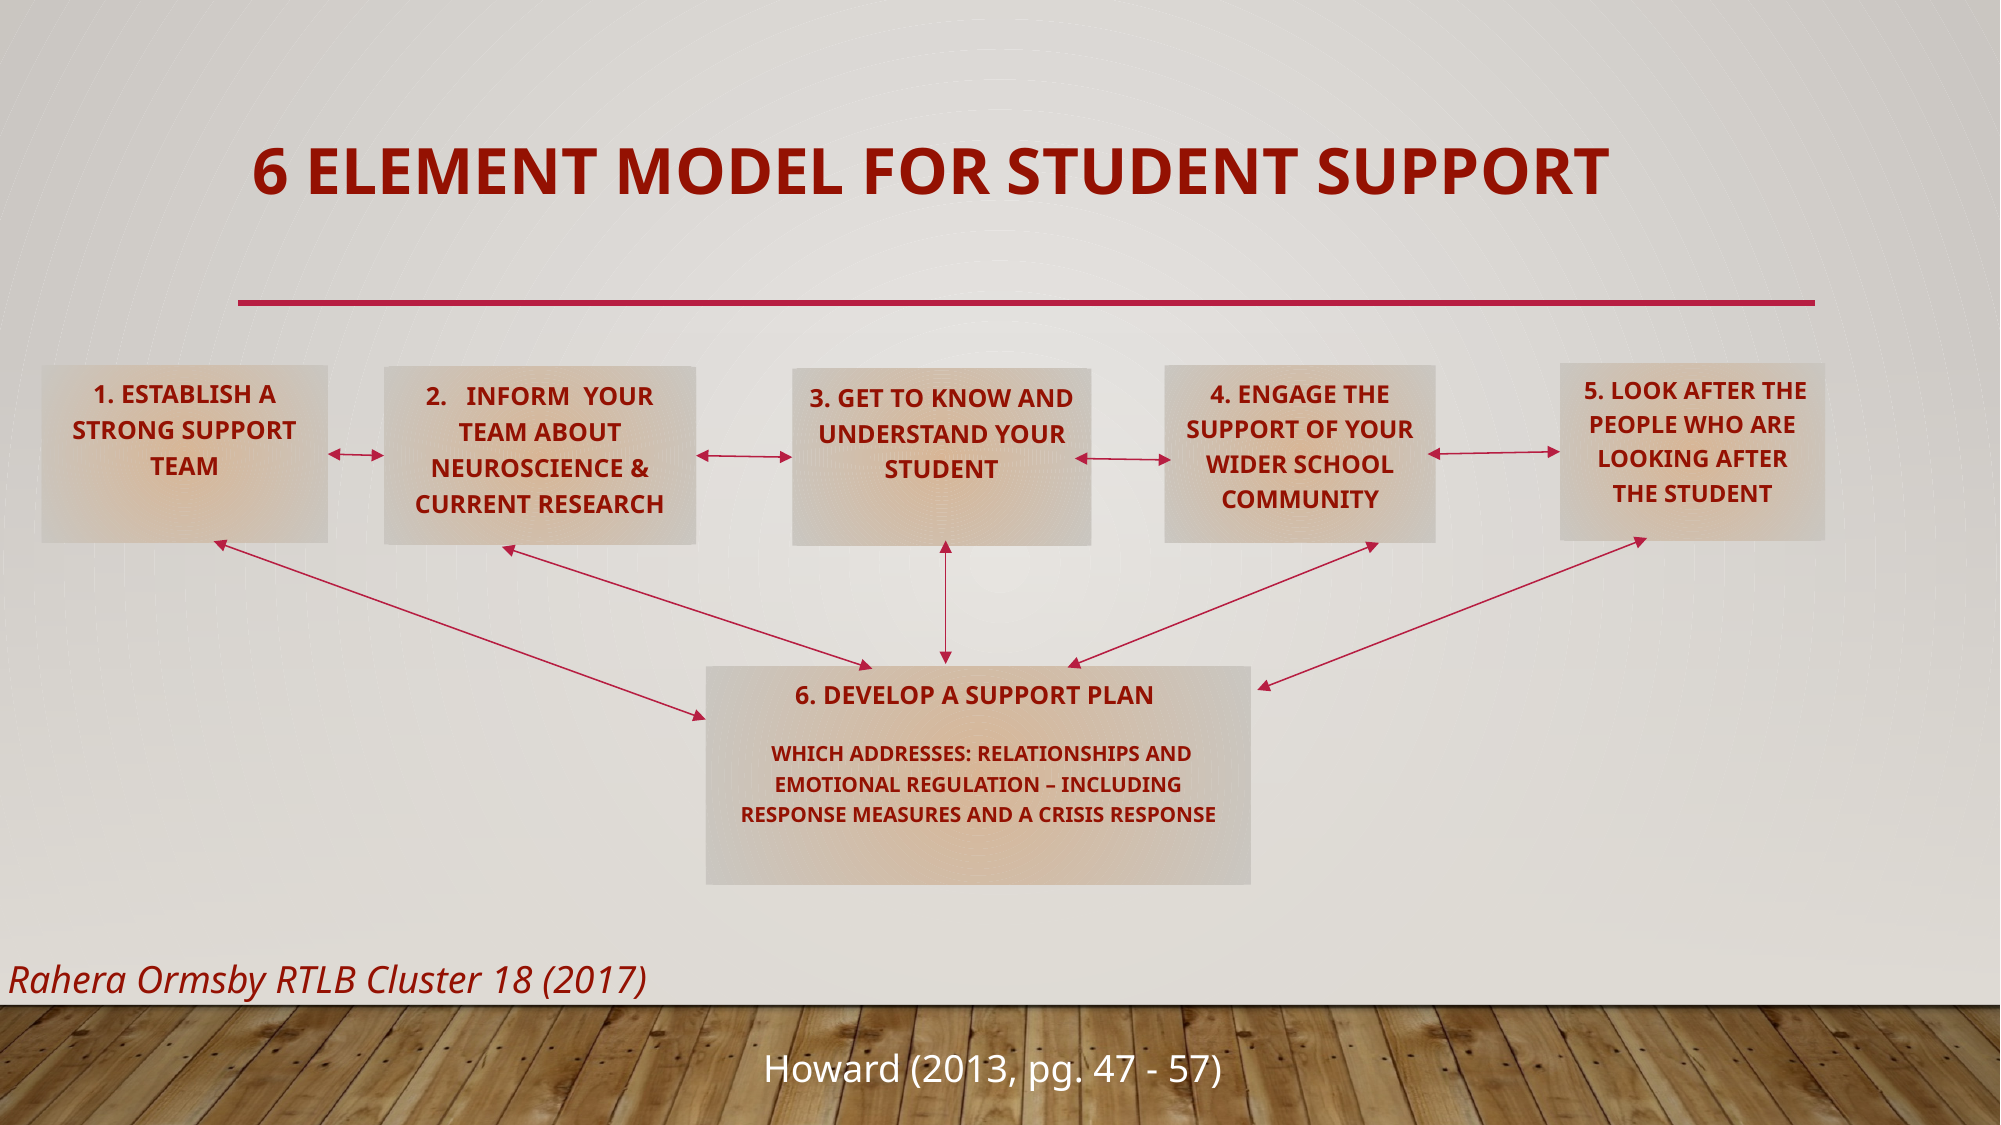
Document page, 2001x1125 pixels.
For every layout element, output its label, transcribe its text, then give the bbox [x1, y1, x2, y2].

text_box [1257, 537, 1648, 691]
picture [0, 1005, 2000, 1125]
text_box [1067, 542, 1380, 668]
list 5. LOOK AFTER THE PEOPLE WHO ARE LOOKING AFTER THE STUDENT [1560, 363, 1826, 541]
list 1. ESTABLISH A STRONG SUPPORT TEAM [41, 365, 328, 543]
text_box Rahera Ormsby RTLB Cluster 18 (2017) [0, 949, 663, 1009]
list 3. GET TO KNOW AND UNDERSTAND YOUR STUDENT [792, 368, 1092, 546]
list 2. INFORM YOUR TEAM ABOUT NEUROSCIENCE & CURRENT RESEARCH [384, 366, 697, 540]
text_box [1427, 451, 1561, 455]
text_box Howard (2013, pg. 47 - 57) [748, 1038, 1247, 1098]
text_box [501, 546, 873, 670]
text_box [213, 540, 706, 720]
list 6. DEVELOP A SUPPORT PLAN WHICH ADDRESSES: RELATIONSHIPS AND EMOTIONAL REGULATION – INCLUDING RESPONSE MEASURES AND A CRISIS RESPONSE [705, 666, 1251, 885]
title 6 Element Model for student support [237, 131, 1814, 217]
list 4. ENGAGE THE SUPPORT OF YOUR WIDER SCHOOL COMMUNITY [1164, 365, 1436, 542]
